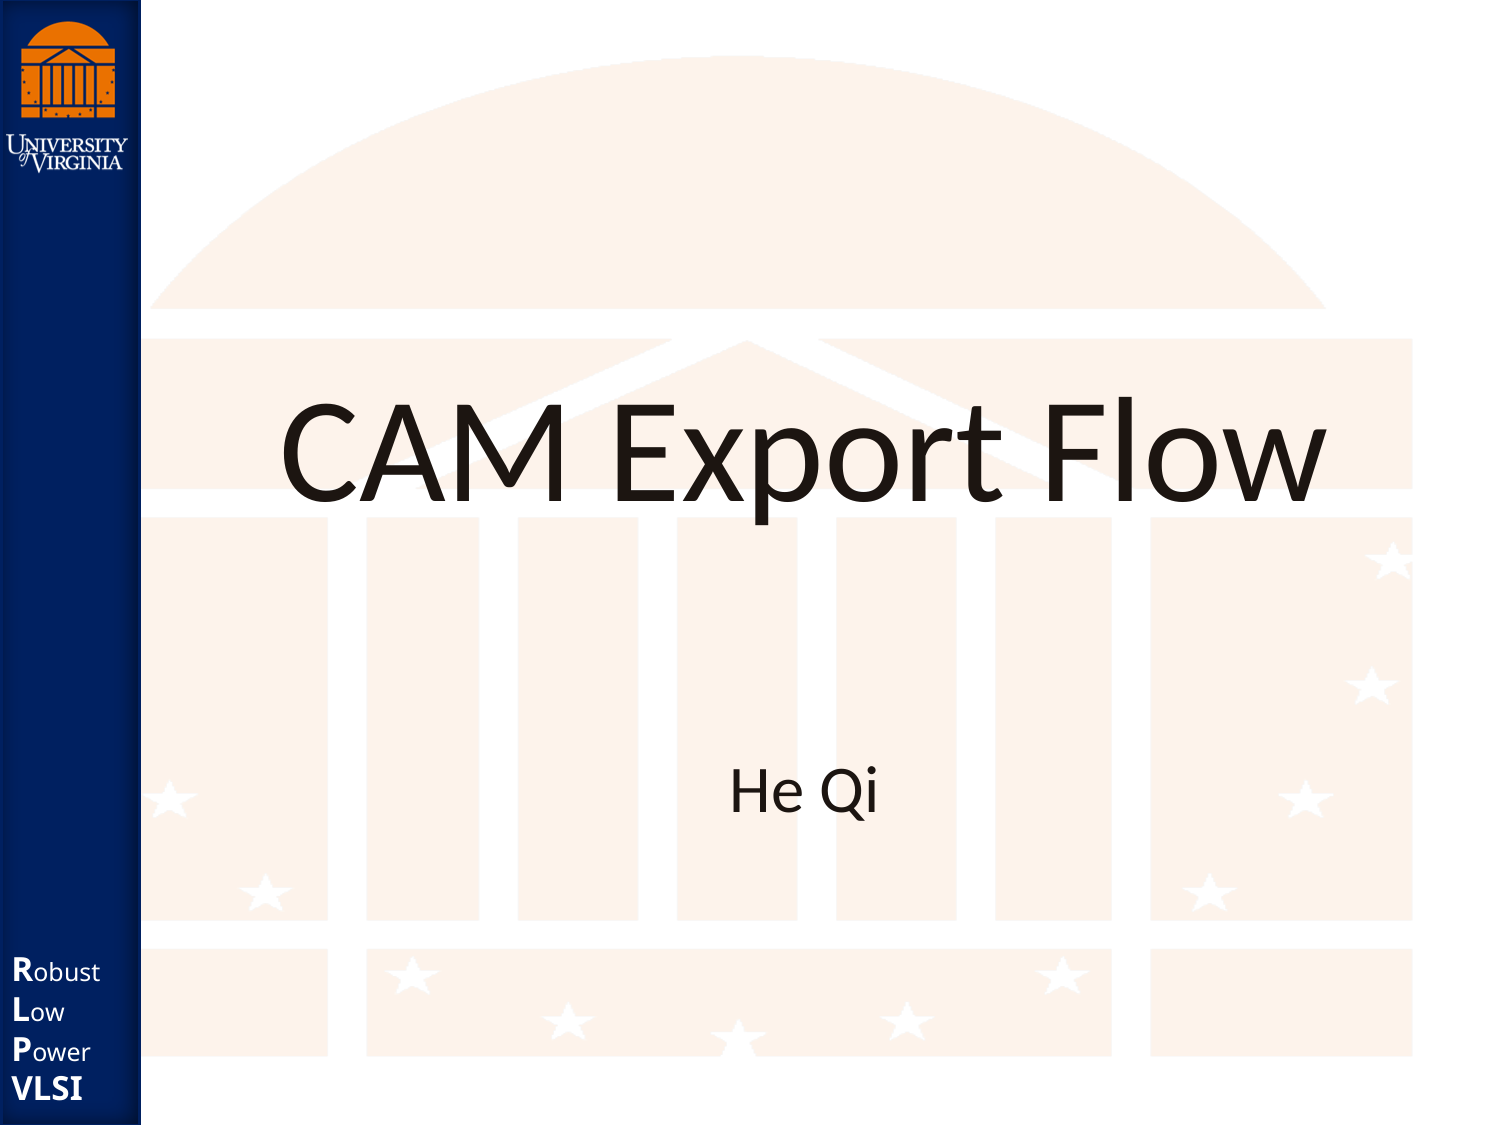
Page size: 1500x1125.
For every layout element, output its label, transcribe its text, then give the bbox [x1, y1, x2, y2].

subtitle He Qi [677, 737, 932, 894]
title CAM Export Flow [211, 169, 1399, 540]
picture [0, 0, 141, 1125]
